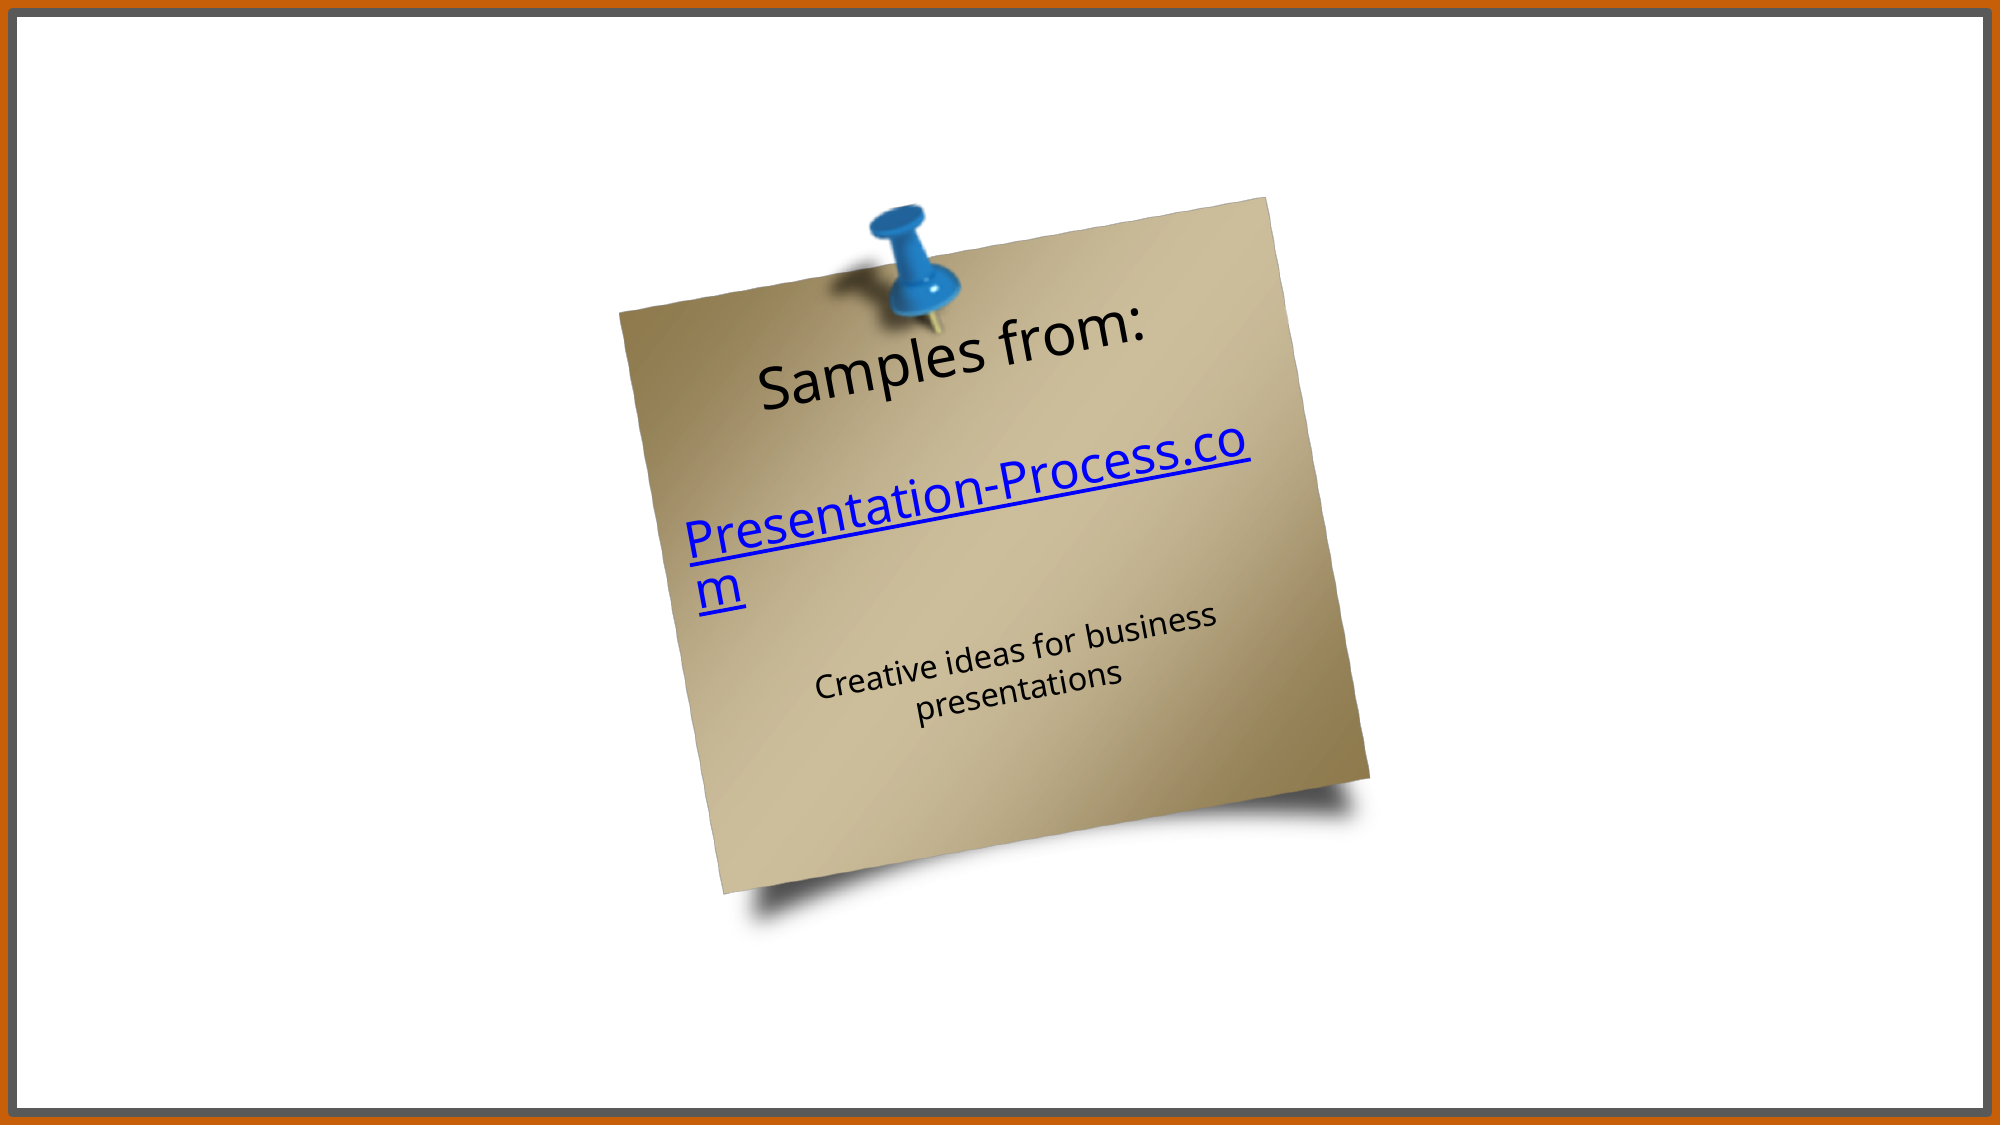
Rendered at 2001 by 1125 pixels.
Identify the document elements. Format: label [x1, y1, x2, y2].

text_box [10, 10, 1990, 1115]
picture [589, 139, 1402, 970]
